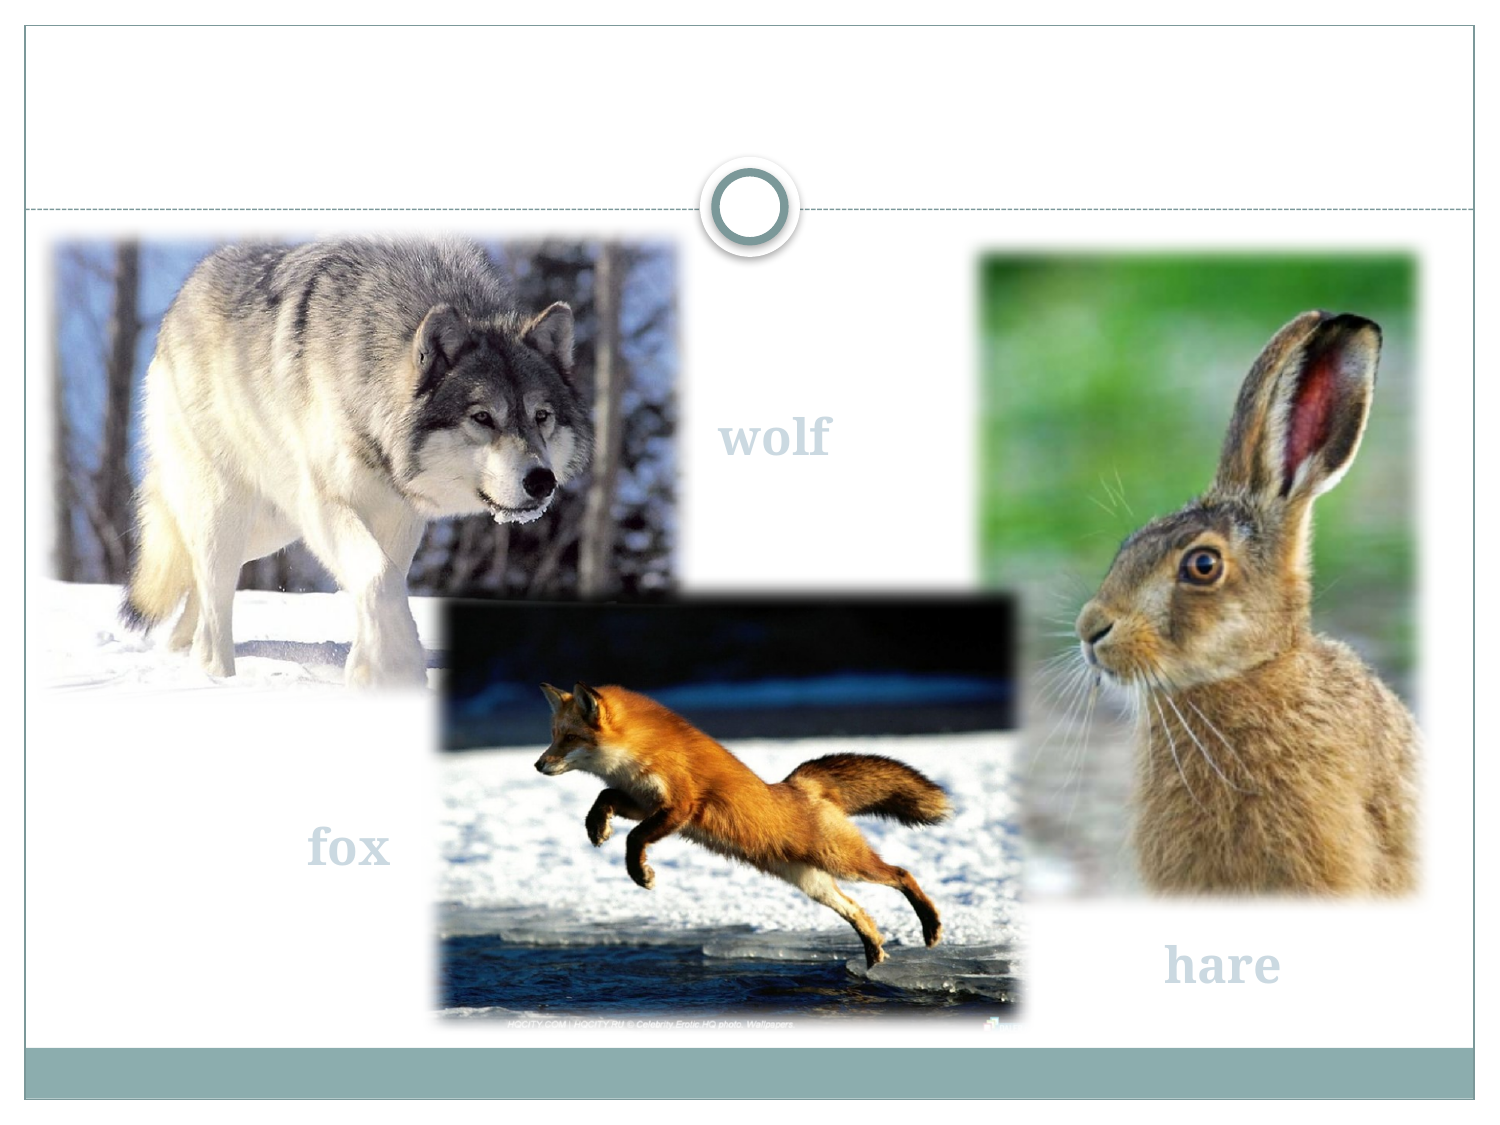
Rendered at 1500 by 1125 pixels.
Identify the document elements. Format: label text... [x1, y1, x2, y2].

text_box fox [292, 808, 406, 884]
text_box wolf [704, 398, 846, 474]
picture [34, 222, 1436, 1035]
text_box hare [1149, 925, 1298, 1001]
